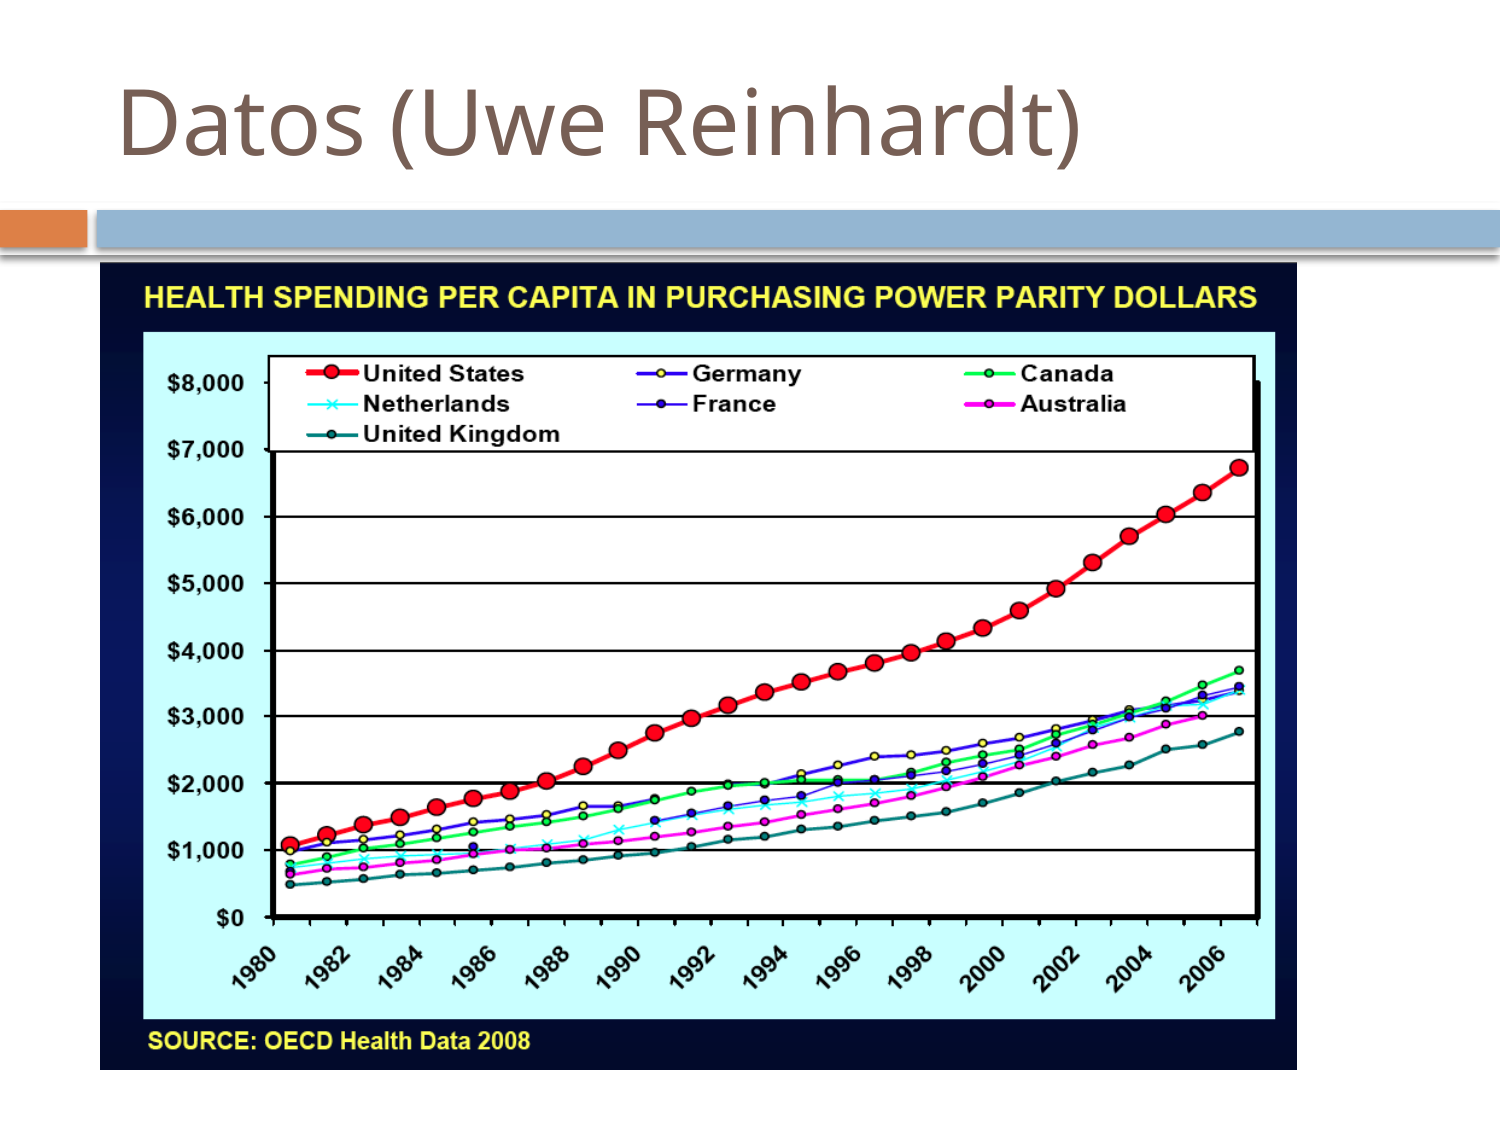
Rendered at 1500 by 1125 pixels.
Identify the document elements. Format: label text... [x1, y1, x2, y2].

title Datos (Uwe Reinhardt) [100, 37, 1438, 200]
picture [100, 262, 1298, 1070]
